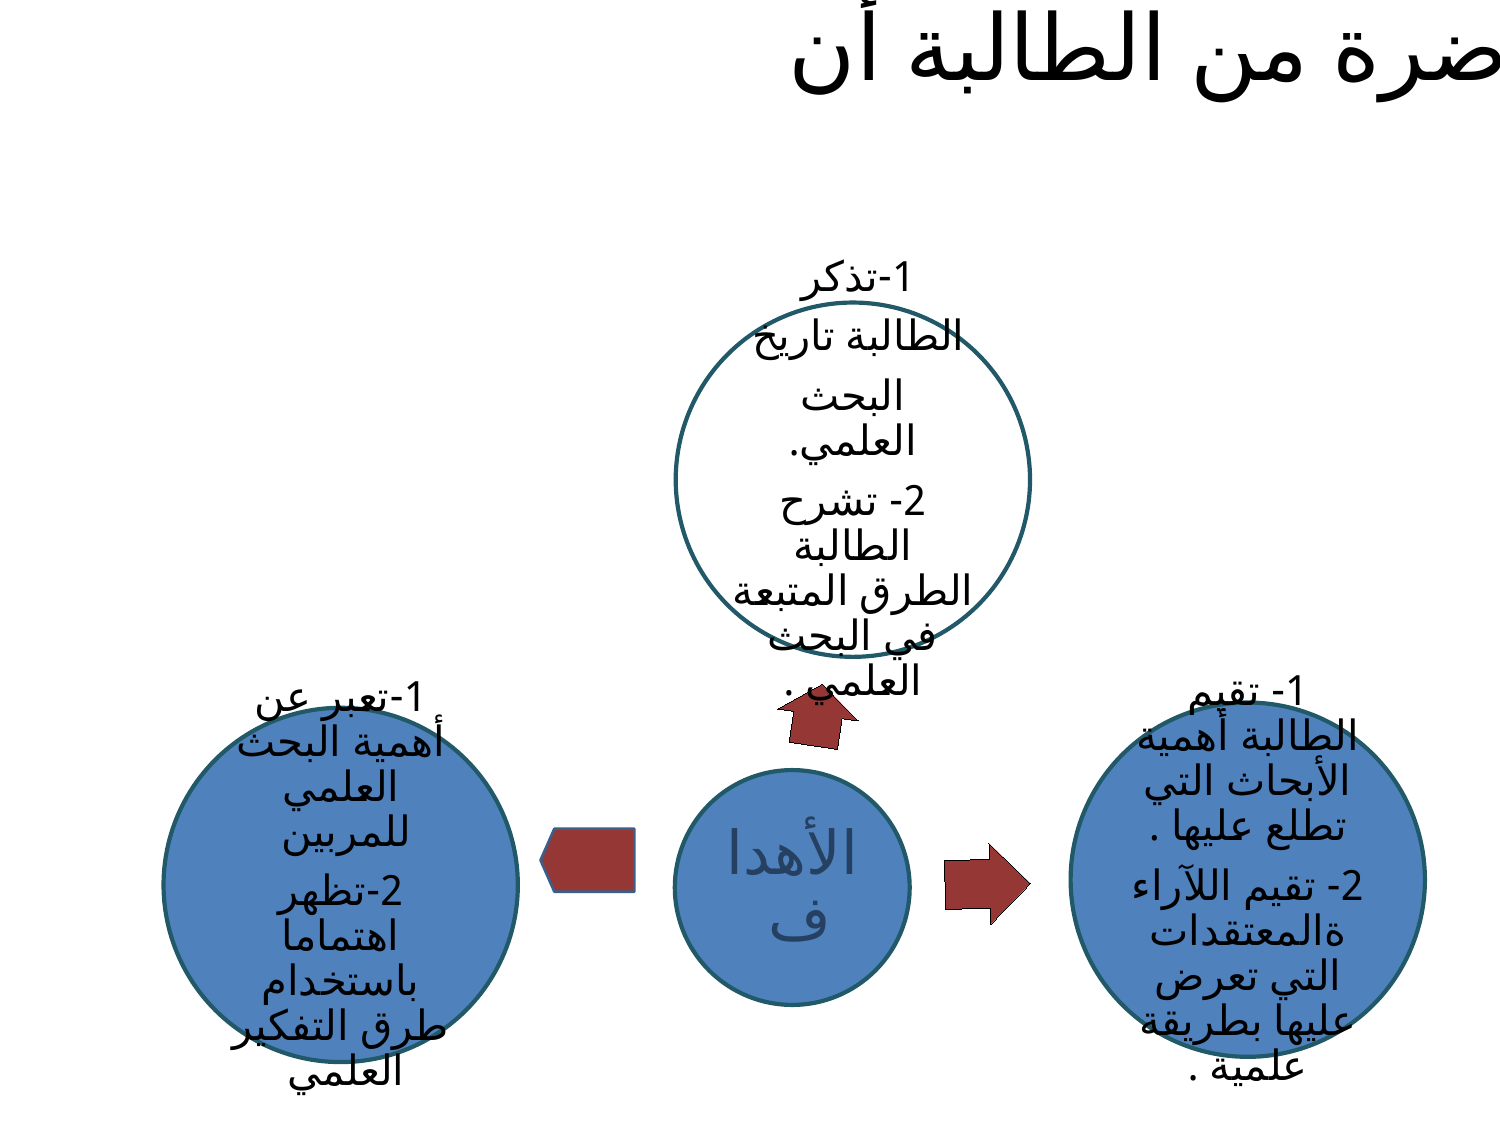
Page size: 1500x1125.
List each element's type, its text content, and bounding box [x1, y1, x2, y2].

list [74, 262, 1426, 1006]
title يتوقع بعد المحاضرة من الطالبة أن [762, 0, 1500, 138]
